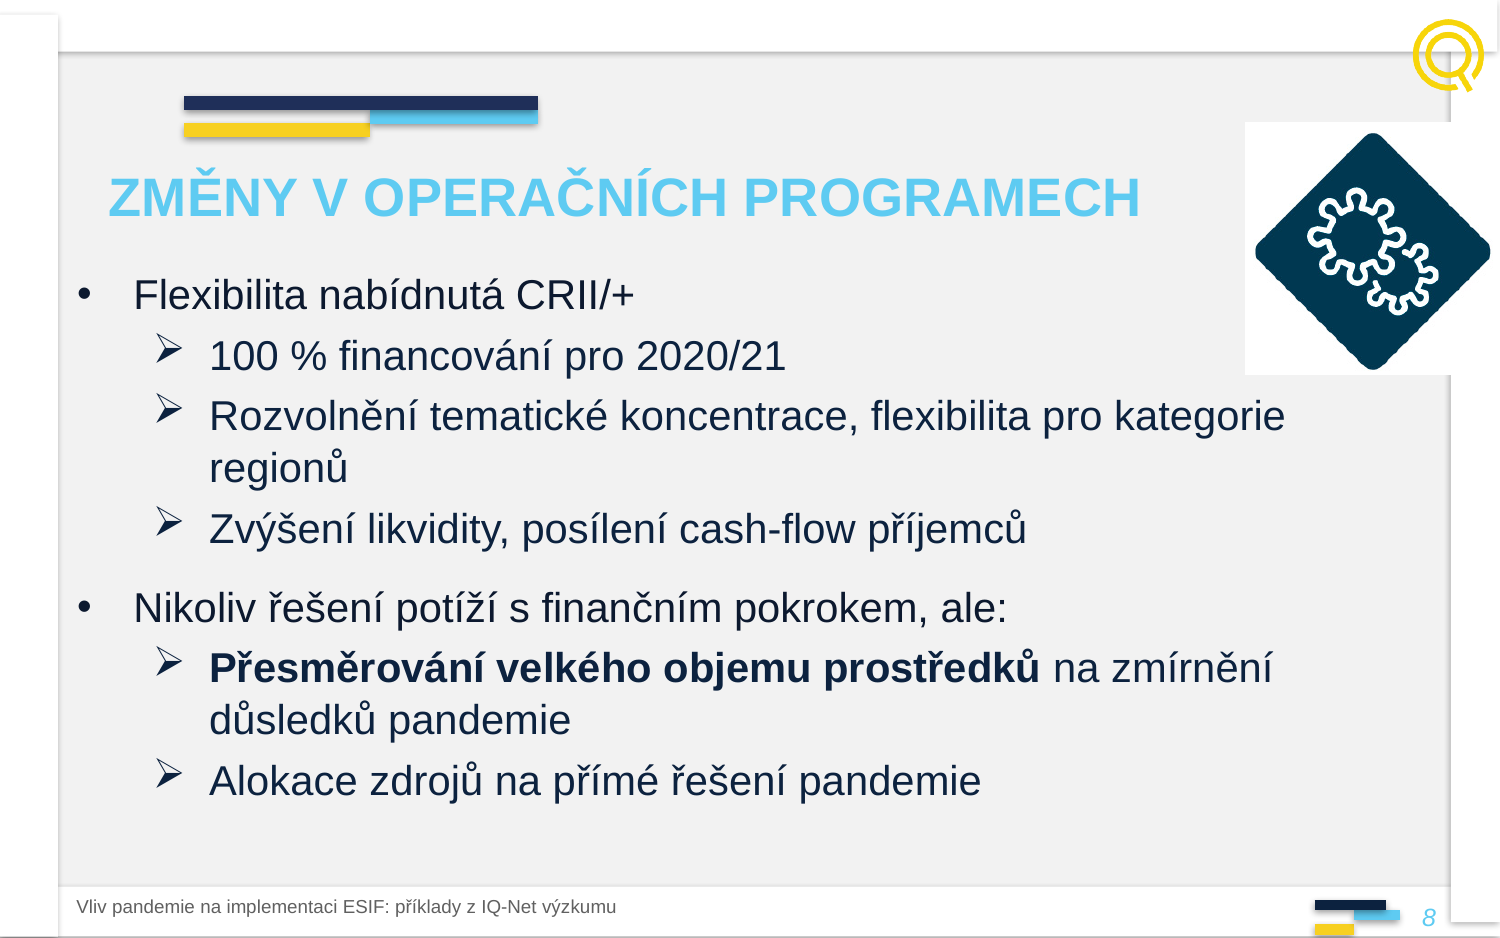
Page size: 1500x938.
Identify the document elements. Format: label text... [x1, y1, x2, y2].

picture [1245, 122, 1500, 375]
list Flexibilita nabídnutá CRII/+ 100 % financování pro 2020/21 Rozvolnění tematické koncentrace, flexibilita pro kategorie regionů Zvýšení likvidity, posílení cash-flow příjemců Nikoliv řešení potíží s finančním pokrokem, ale: Přesměrování velkého objemu prostředků na zmírnění důsledků pandemie Alokace zdrojů na přímé řešení pandemie [62, 240, 1323, 827]
picture [1412, 19, 1490, 96]
list Vliv pandemie na implementaci ESIF: příklady z IQ-Net výzkumu [61, 887, 770, 938]
slide_number 8 [1353, 893, 1451, 938]
list ZMĚNY V OPERAČNÍCH PROGRAMECH [94, 154, 1240, 240]
